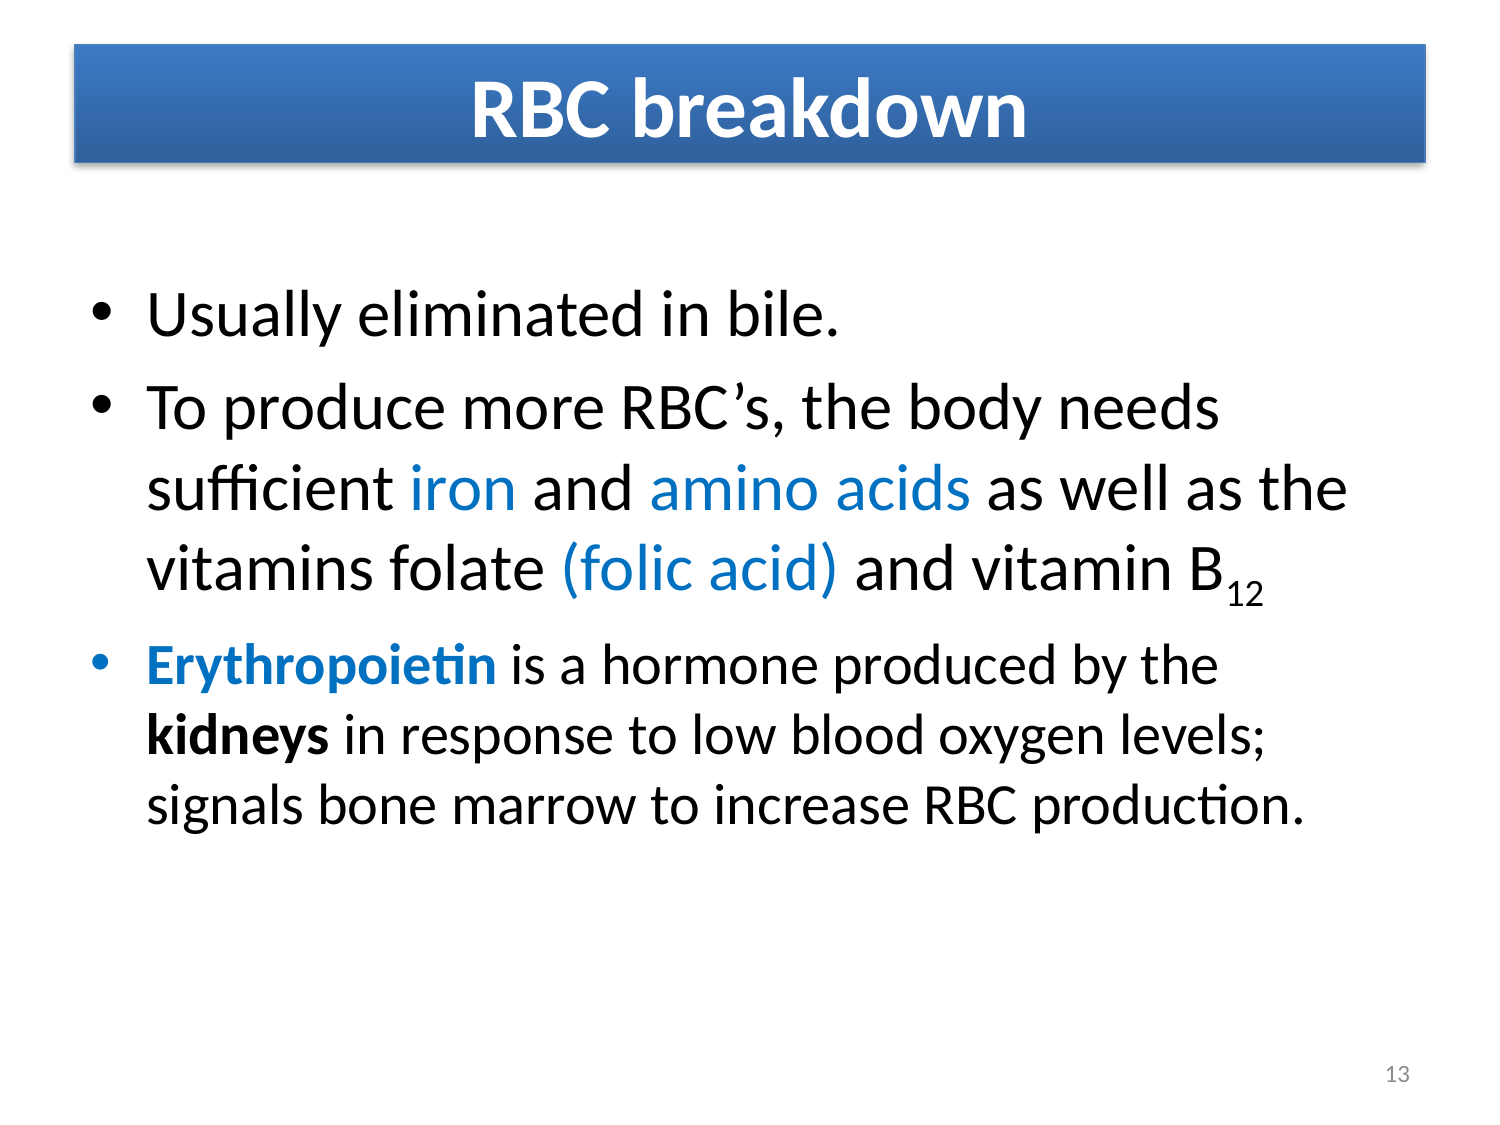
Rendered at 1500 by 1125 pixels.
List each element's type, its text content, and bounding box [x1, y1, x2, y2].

title RBC breakdown [74, 44, 1426, 163]
list Usually eliminated in bile. To produce more RBC’s, the body needs sufficient iron and amino acids as well as the vitamins folate (folic acid) and vitamin B12 Erythropoietin is a hormone produced by the kidneys in response to low blood oxygen levels; signals bone marrow to increase RBC production. [75, 262, 1425, 1005]
slide_number 13 [1074, 1042, 1425, 1103]
